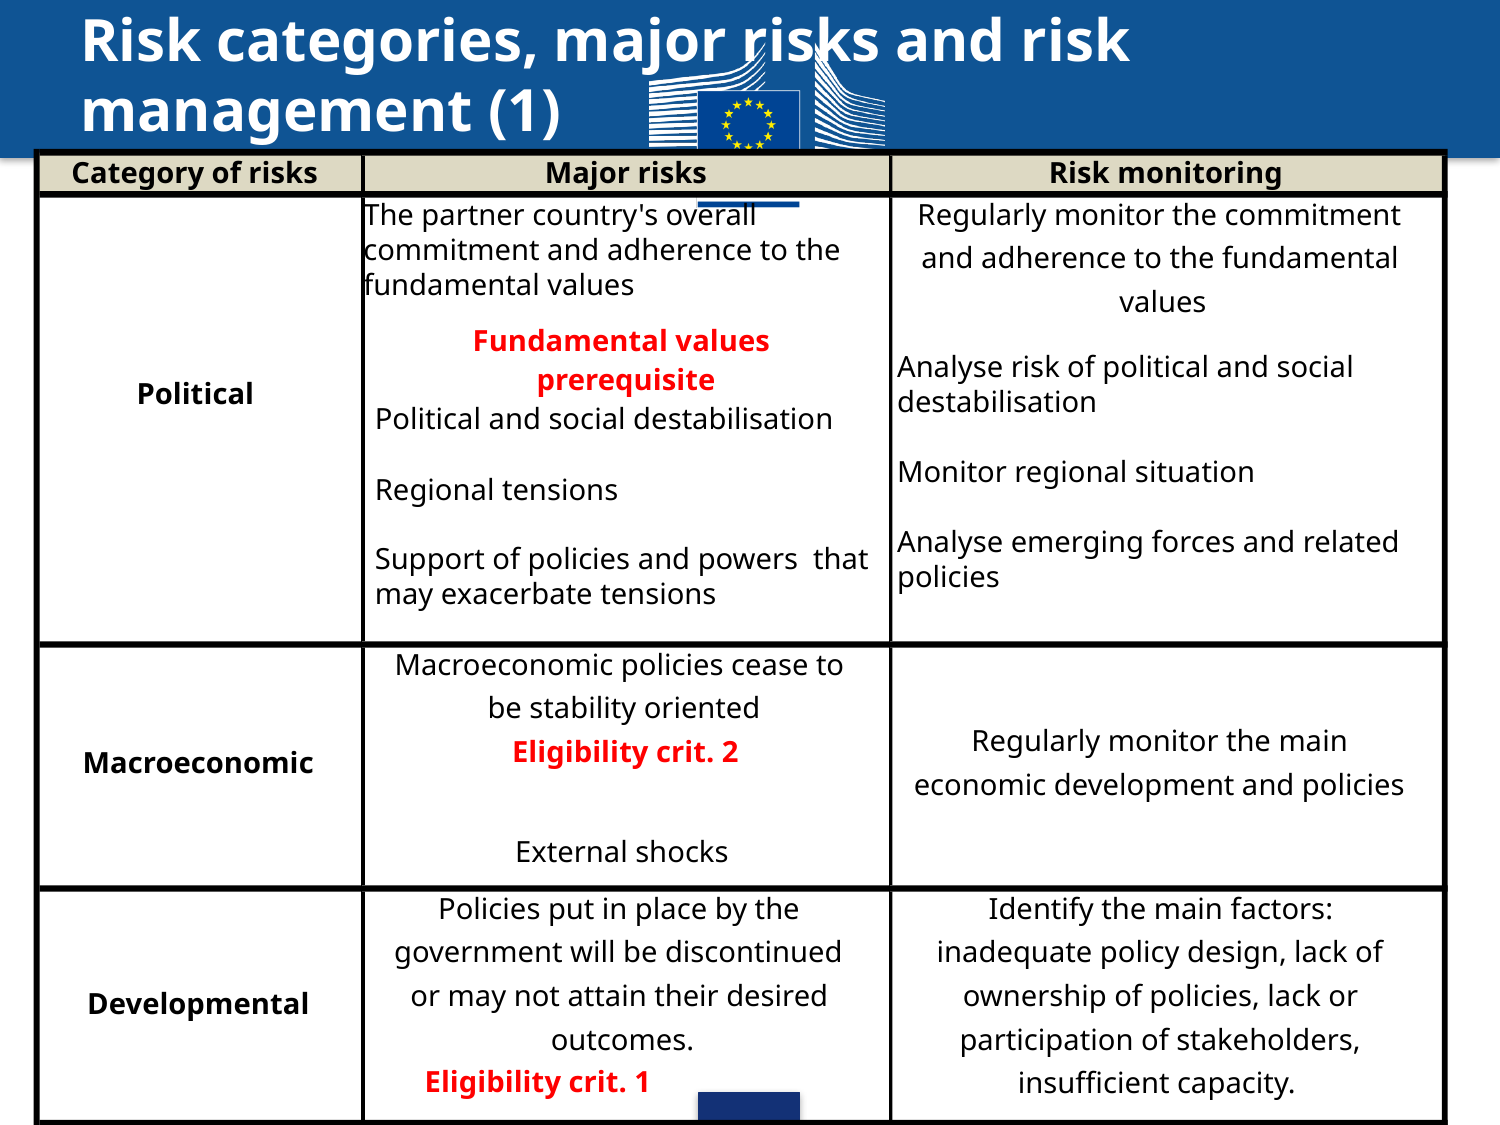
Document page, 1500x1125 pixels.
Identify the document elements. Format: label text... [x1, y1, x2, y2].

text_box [33, 148, 1470, 1125]
picture [649, 103, 885, 148]
title Risk categories, major risks and risk management (1) [6, 43, 1500, 103]
